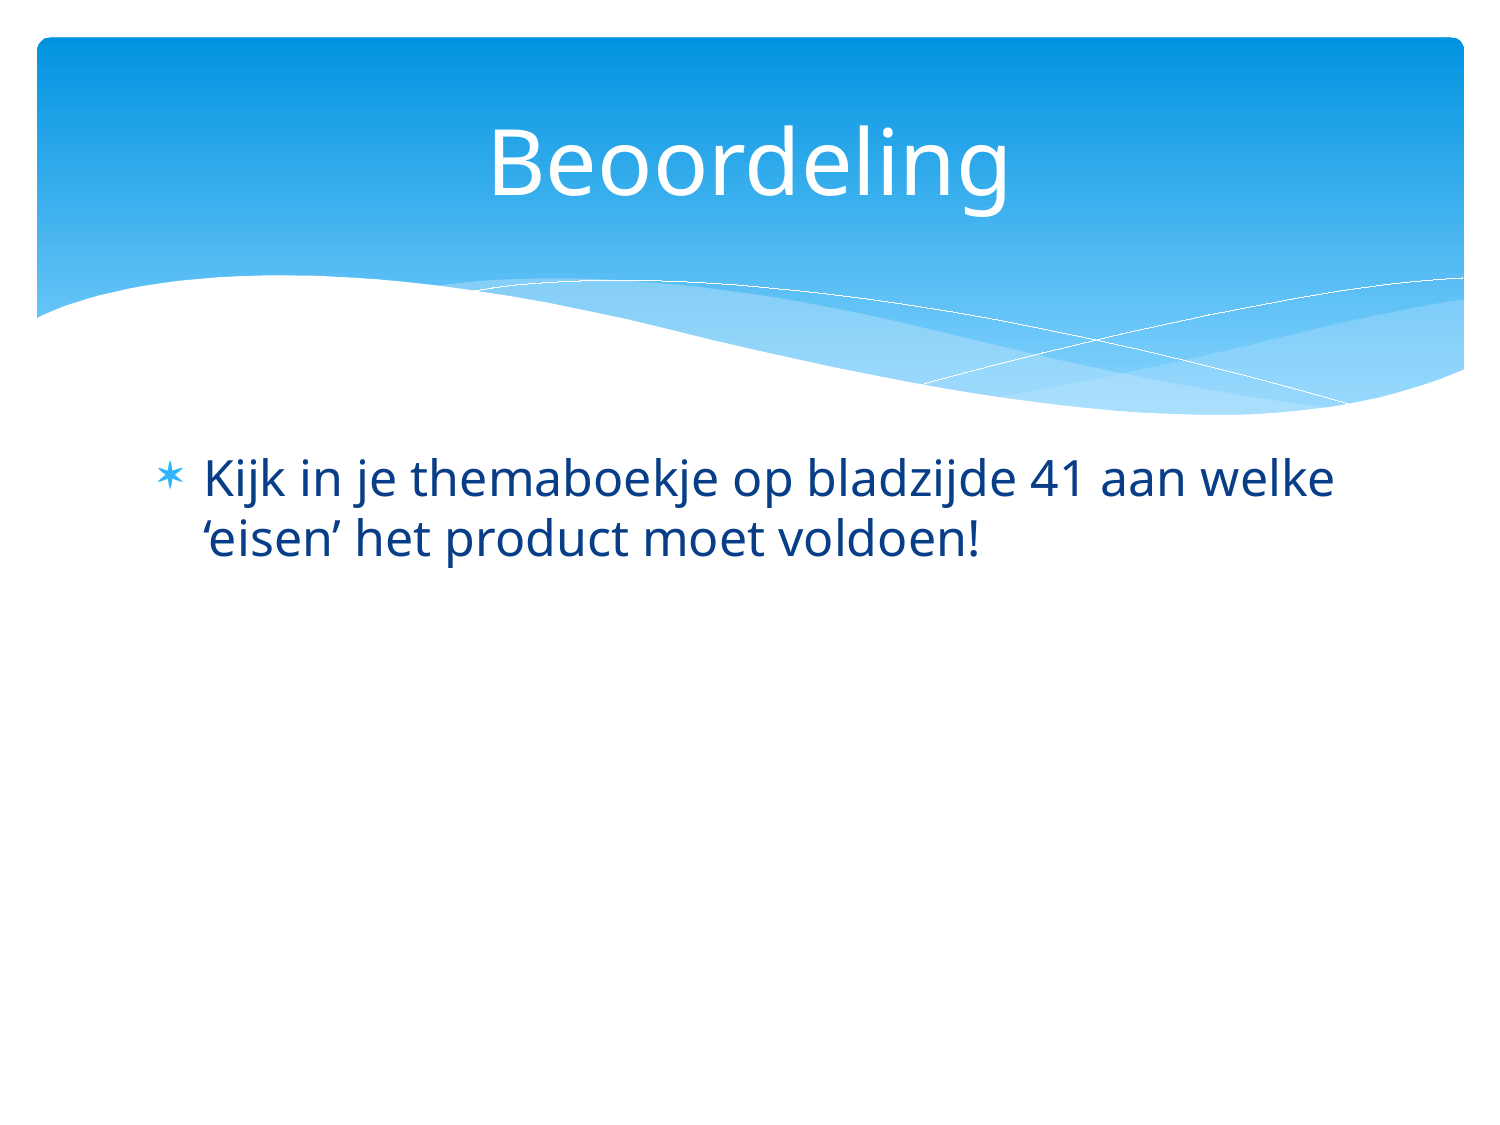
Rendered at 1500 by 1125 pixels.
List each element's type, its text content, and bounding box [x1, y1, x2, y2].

title Beoordeling [75, 55, 1425, 261]
list Kijk in je themaboekje op bladzijde 41 aan welke ‘eisen’ het product moet voldoen! [143, 438, 1359, 1005]
